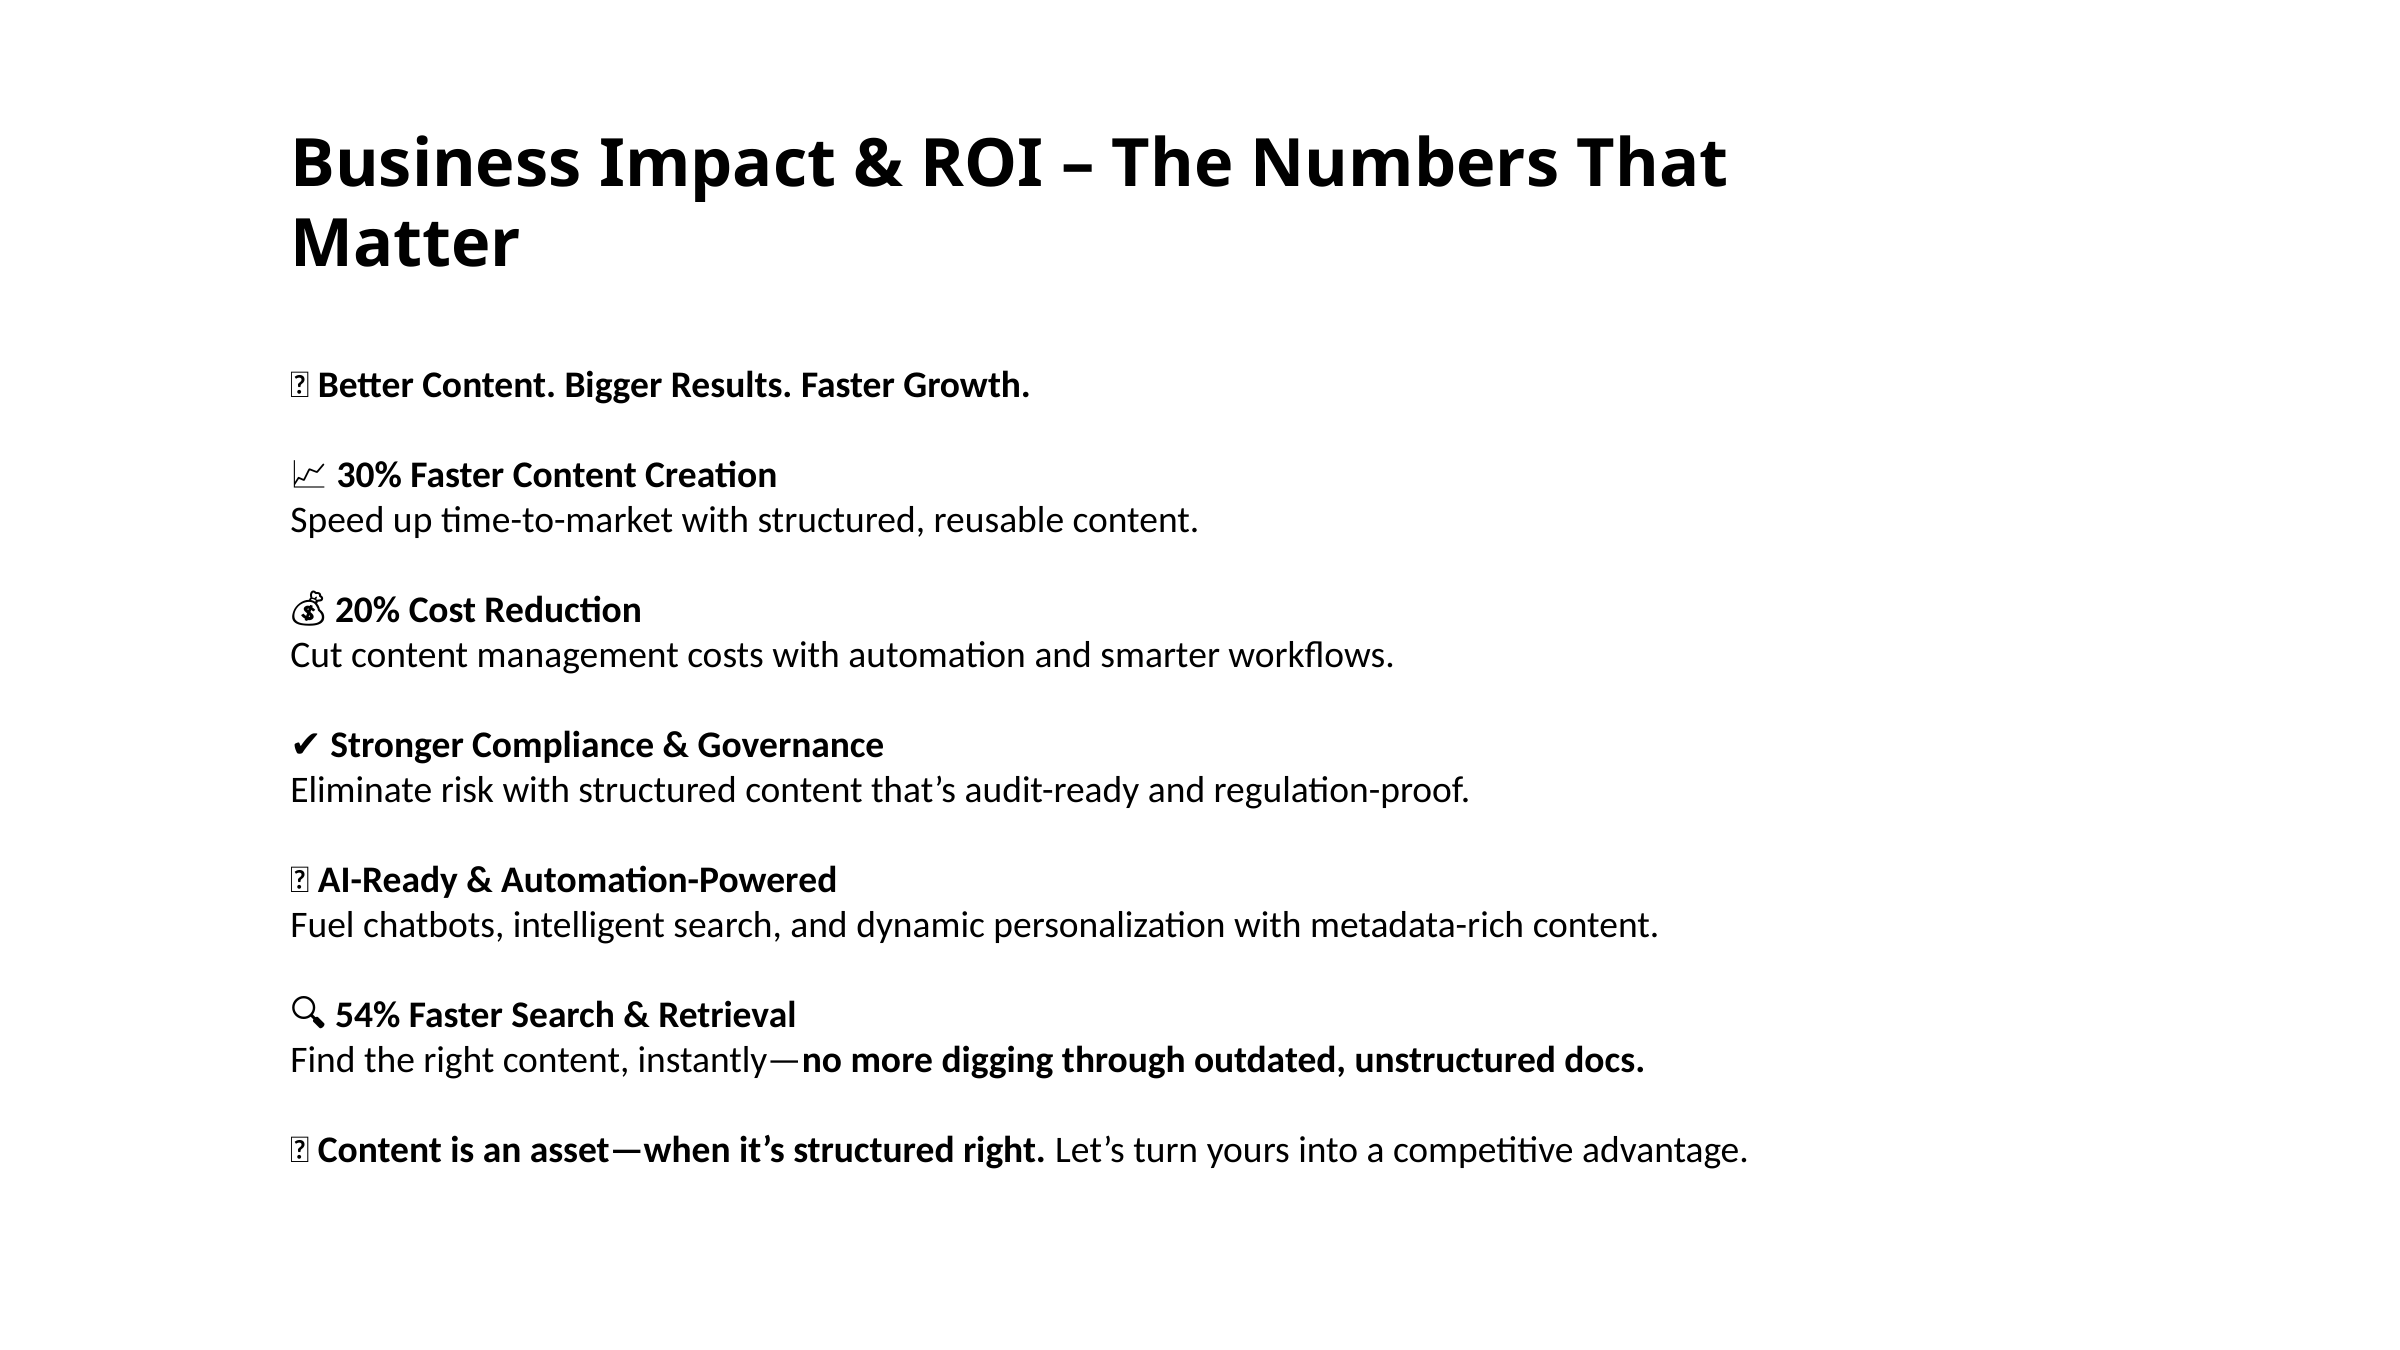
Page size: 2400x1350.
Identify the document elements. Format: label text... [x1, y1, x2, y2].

text_box Business Impact & ROI – The Numbers That Matter 🚀 Better Content. Bigger Results. Faster Growth. 📈 30% Faster Content Creation Speed up time-to-market with structured, reusable content. 💰 20% Cost Reduction Cut content management costs with automation and smarter workflows. ✔️ Stronger Compliance & Governance Eliminate risk with structured content that’s audit-ready and regulation-proof. 🤖 AI-Ready & Automation-Powered Fuel chatbots, intelligent search, and dynamic personalization with metadata-rich content. 🔍 54% Faster Search & Retrieval Find the right content, instantly—no more digging through outdated, unstructured docs. 🔥 Content is an asset—when it’s structured right. Let’s turn yours into a competitive advantage. [275, 112, 1835, 1178]
